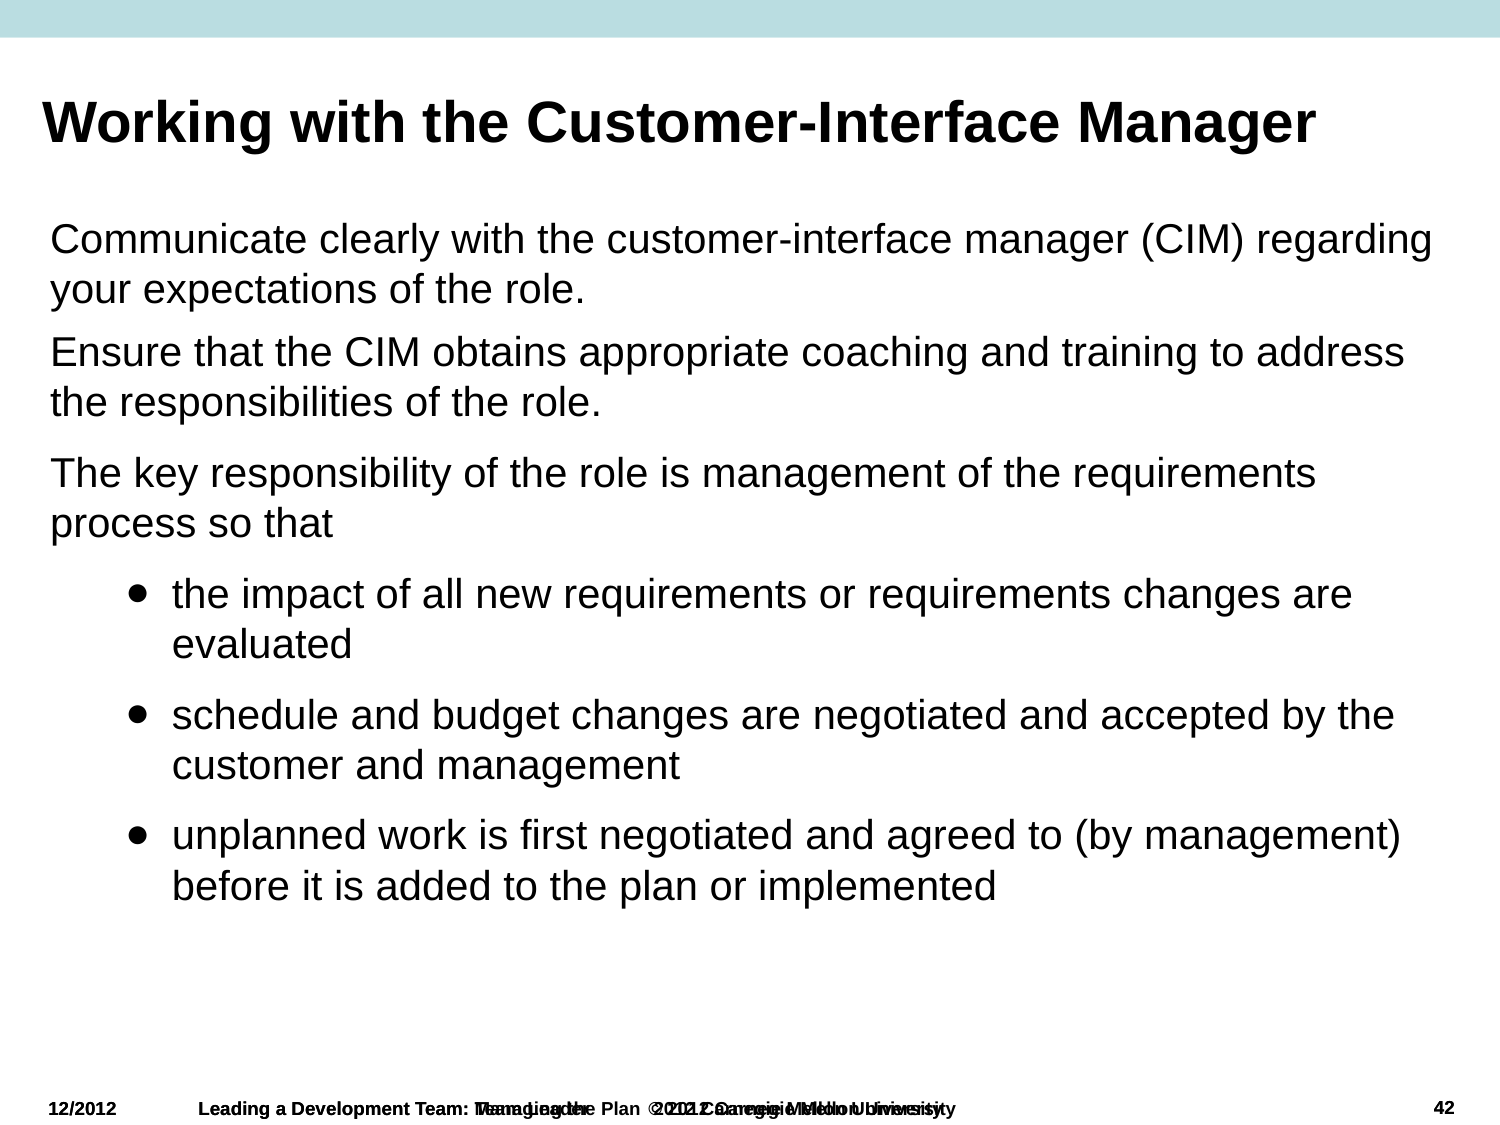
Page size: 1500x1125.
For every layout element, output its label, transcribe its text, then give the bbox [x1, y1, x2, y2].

list Communicate clearly with the customer-interface manager (CIM) regarding your expectations of the role. Ensure that the CIM obtains appropriate coaching and training to address the responsibilities of the role. The key responsibility of the role is management of the requirements process so that the impact of all new requirements or requirements changes are evaluated schedule and budget changes are negotiated and accepted by the customer and management unplanned work is first negotiated and agreed to (by management) before it is added to the plan or implemented [50, 212, 1437, 975]
title Working with the Customer-Interface Manager [42, 97, 1438, 154]
